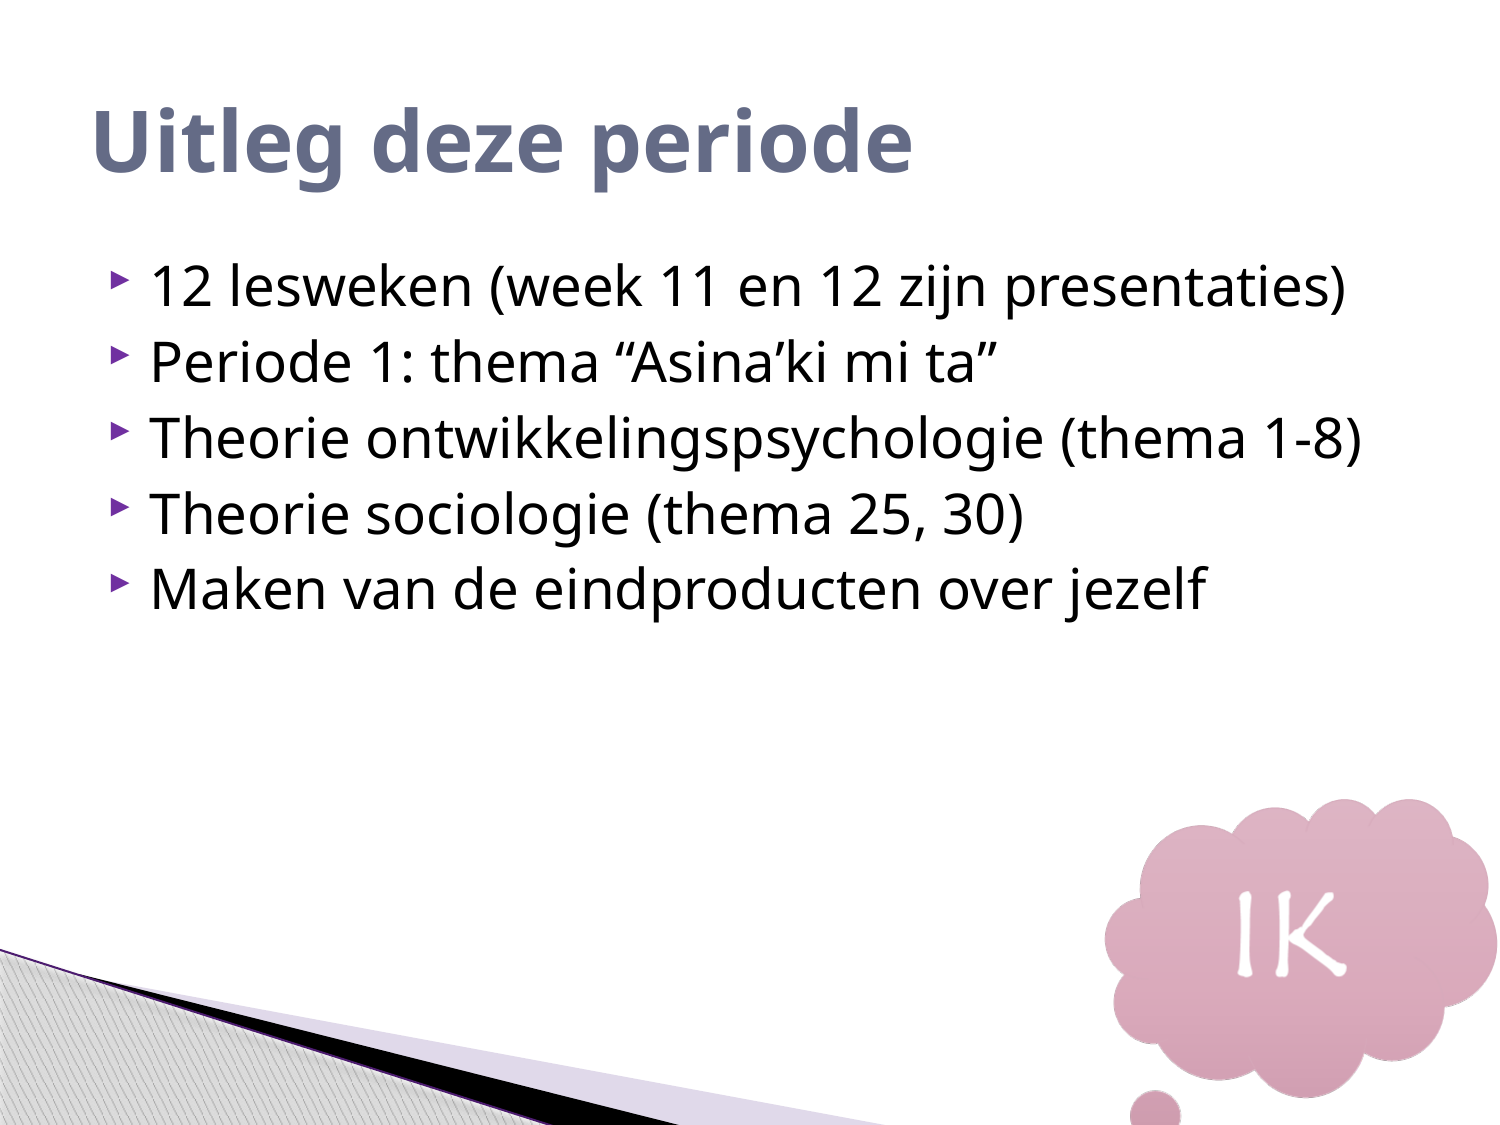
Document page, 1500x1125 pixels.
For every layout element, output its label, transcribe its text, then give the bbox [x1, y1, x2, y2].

list 12 lesweken (week 11 en 12 zijn presentaties) Periode 1: thema “Asina’ki mi ta” Theorie ontwikkelingspsychologie (thema 1-8) Theorie sociologie (thema 25, 30) Maken van de eindproducten over jezelf [75, 243, 1425, 986]
picture [1059, 798, 1499, 1125]
title Uitleg deze periode [75, 45, 1425, 233]
